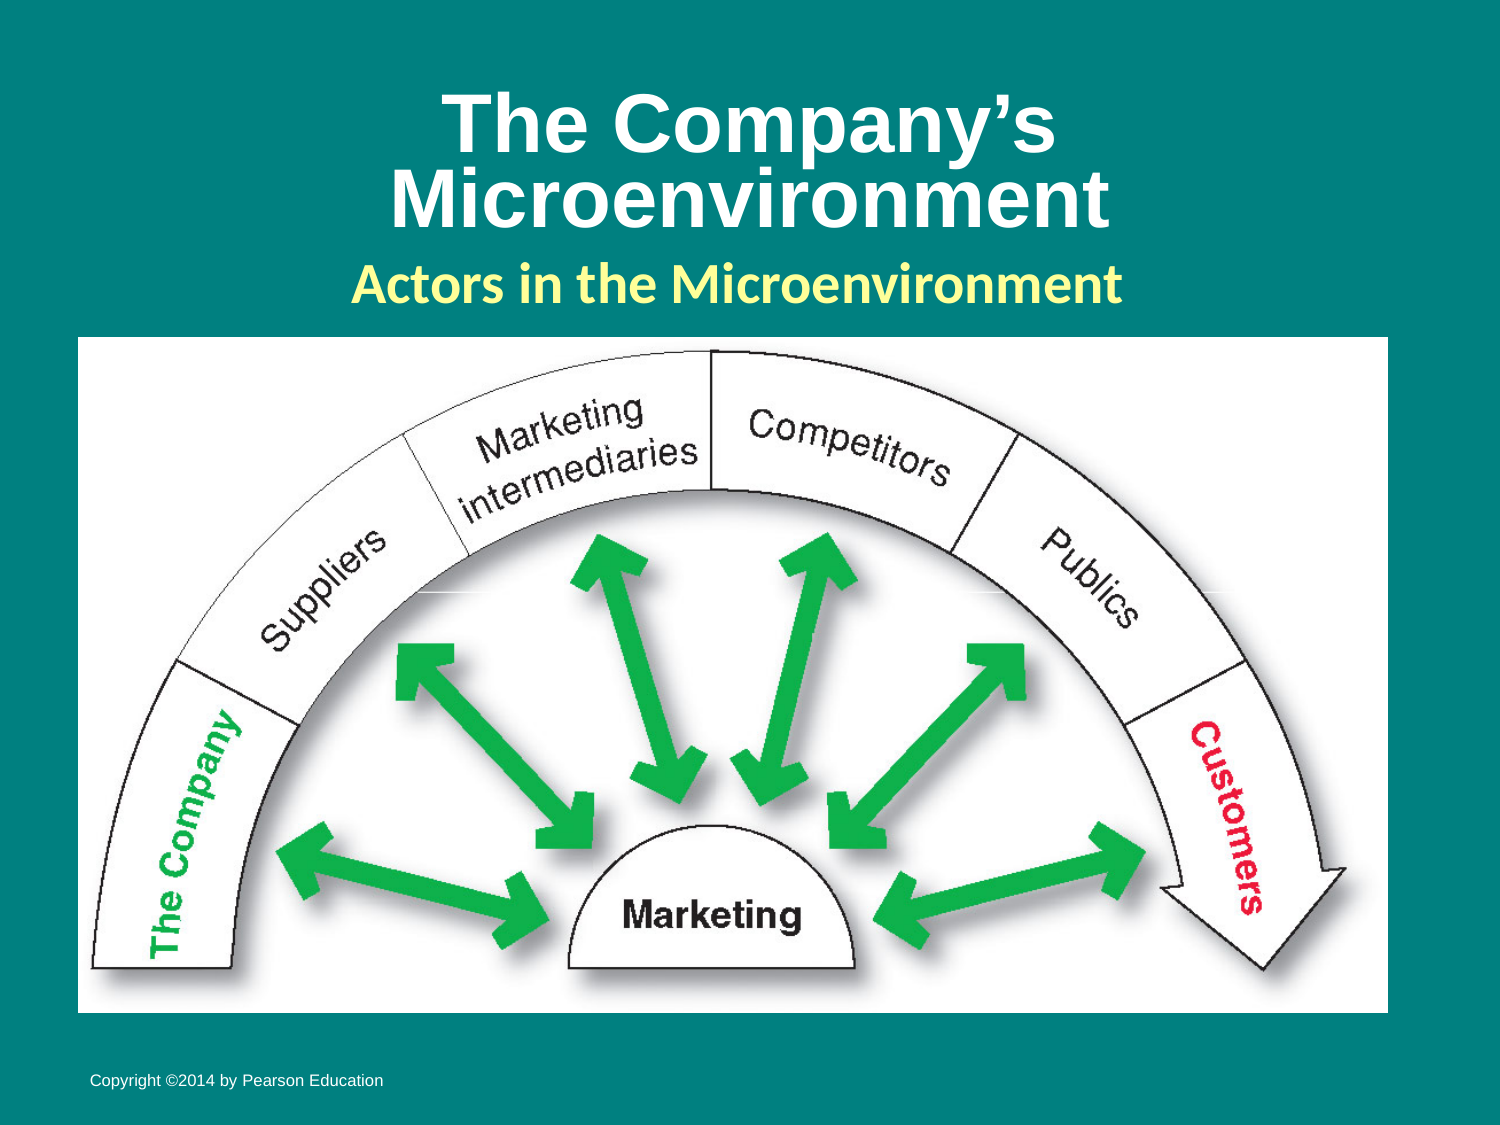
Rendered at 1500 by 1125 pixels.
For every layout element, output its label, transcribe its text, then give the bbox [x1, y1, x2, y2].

picture [78, 337, 1388, 1013]
text_box Copyright ©2014 by Pearson Education [74, 1062, 825, 1098]
title The Company’s Microenvironment [112, 37, 1388, 226]
list Actors in the Microenvironment [149, 237, 1326, 301]
